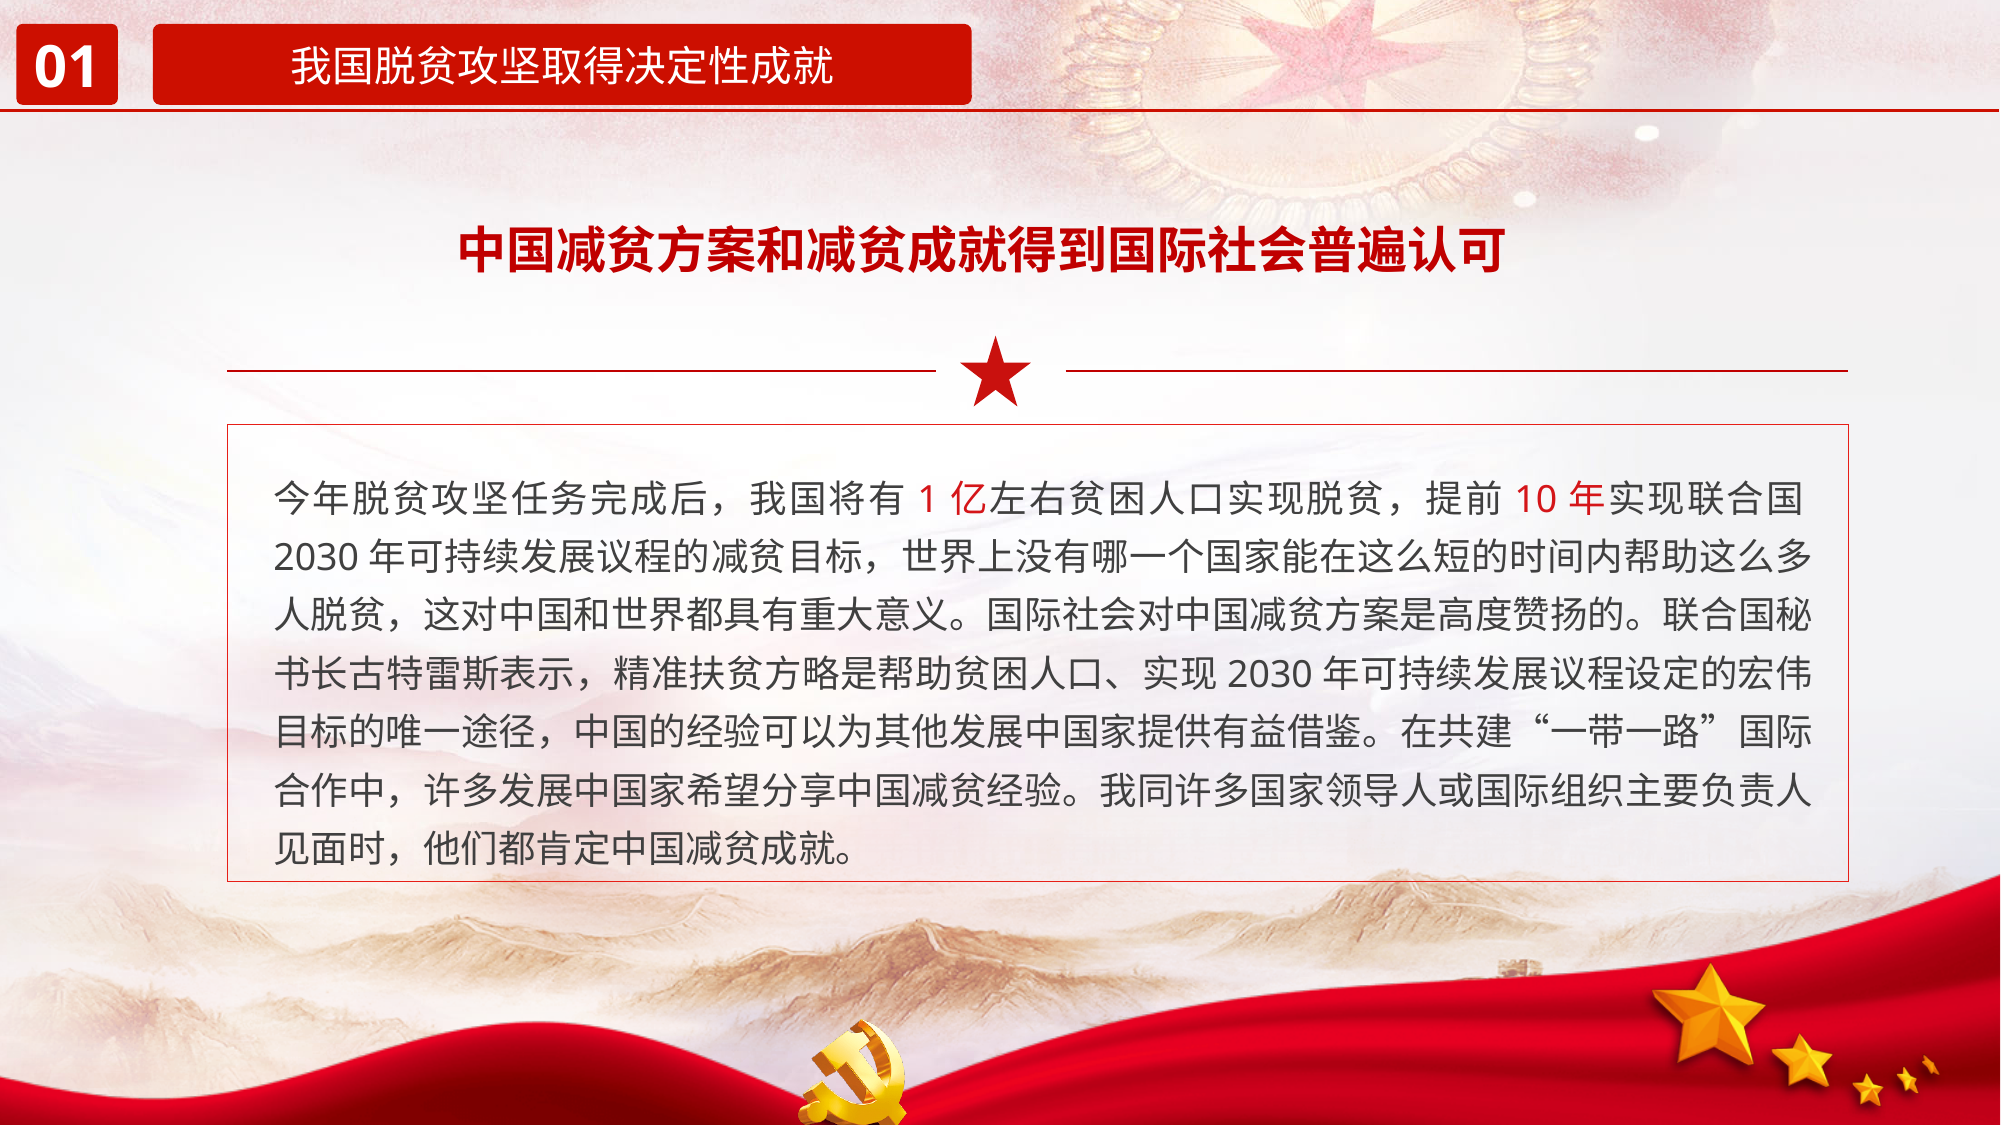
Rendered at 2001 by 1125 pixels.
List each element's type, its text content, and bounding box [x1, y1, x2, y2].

text_box 中国减贫方案和减贫成就得到国际社会普遍认可 [303, 211, 1660, 286]
text_box [227, 424, 1849, 882]
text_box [227, 335, 1849, 407]
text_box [16, 23, 973, 106]
picture [0, 0, 2001, 1125]
text_box 今年脱贫攻坚任务完成后，我国将有1亿左右贫困人口实现脱贫，提前10年实现联合国2030年可持续发展议程的减贫目标，世界上没有哪一个国家能在这么短的时间内帮助这么多人脱贫，这对中国和世界都具有重大意义。国际社会对中国减贫方案是高度赞扬的。联合国秘书长古特雷斯表示，精准扶贫方略是帮助贫困人口、实现2030年可持续发展议程设定的宏伟目标的唯一途径，中国的经验可以为其他发展中国家提供有益借鉴。在共建“一带一路”国际合作中，许多发展中国家希望分享中国减贫经验。我同许多国家领导人或国际组织主要负责人见面时，他们都肯定中国减贫成就。 [258, 453, 1828, 878]
